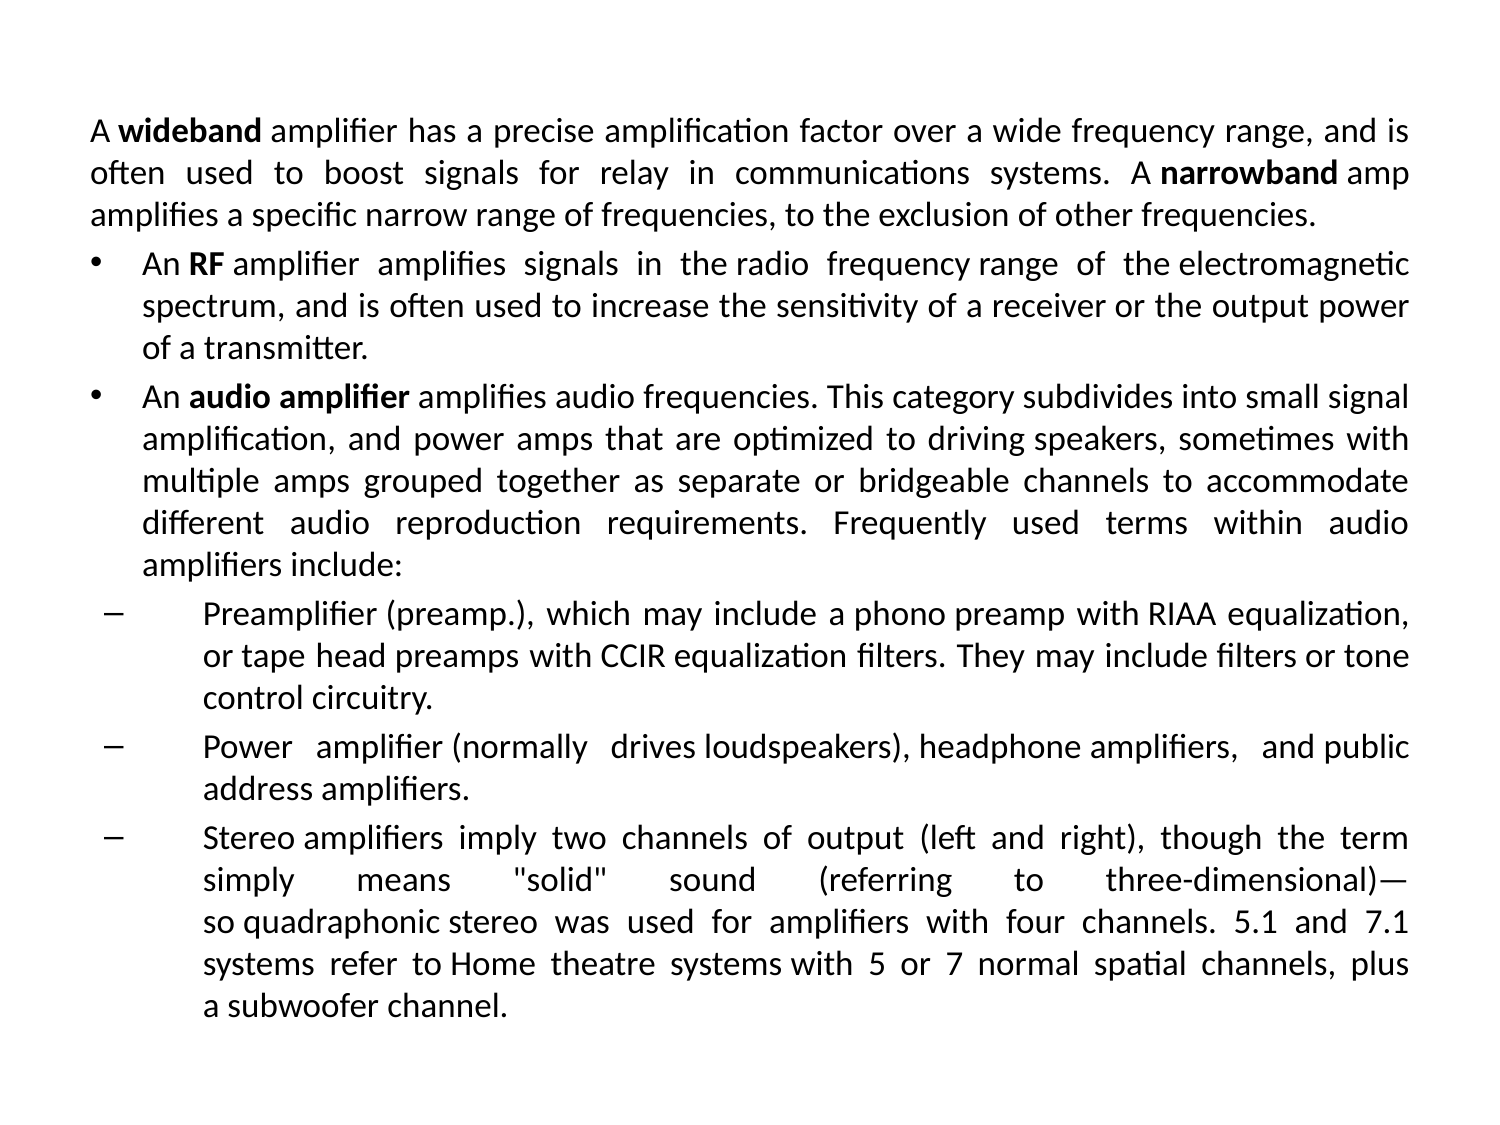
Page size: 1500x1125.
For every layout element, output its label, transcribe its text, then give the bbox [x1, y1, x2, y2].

list A wideband amplifier has a precise amplification factor over a wide frequency range, and is often used to boost signals for relay in communications systems. A narrowband amp amplifies a specific narrow range of frequencies, to the exclusion of other frequencies. An RF amplifier amplifies signals in the radio frequency range of the electromagnetic spectrum, and is often used to increase the sensitivity of a receiver or the output power of a transmitter. An audio amplifier amplifies audio frequencies. This category subdivides into small signal amplification, and power amps that are optimized to driving speakers, sometimes with multiple amps grouped together as separate or bridgeable channels to accommodate different audio reproduction requirements. Frequently used terms within audio amplifiers include: Preamplifier (preamp.), which may include a phono preamp with RIAA equalization, or tape head preamps with CCIR equalization filters. They may include filters or tone control circuitry. Power amplifier (normally drives loudspeakers), headphone amplifiers, and public address amplifiers. Stereo amplifiers imply two channels of output (left and right), though the term simply means "solid" sound (referring to three-dimensional)—so quadraphonic stereo was used for amplifiers with four channels. 5.1 and 7.1 systems refer to Home theatre systems with 5 or 7 normal spatial channels, plus a subwoofer channel. [75, 99, 1425, 1038]
